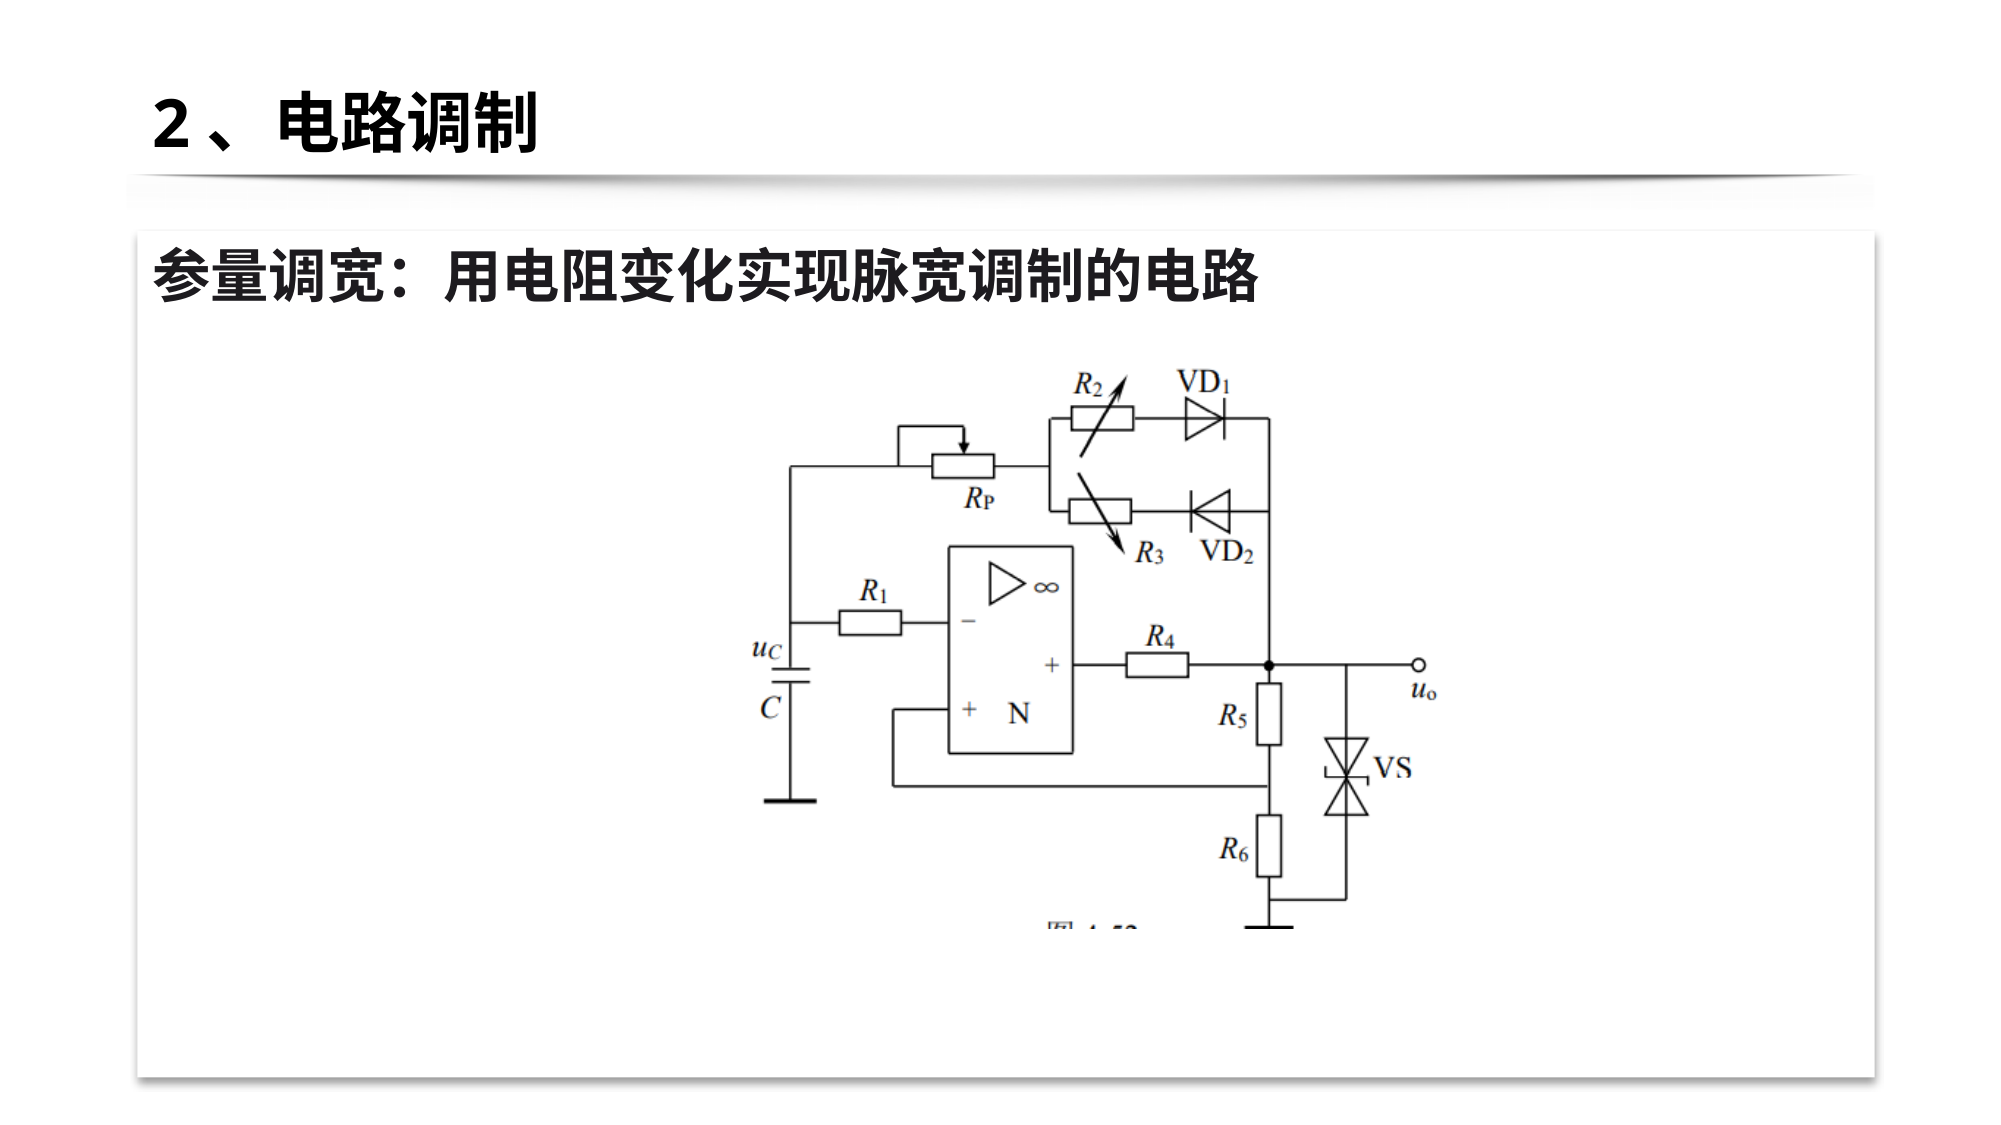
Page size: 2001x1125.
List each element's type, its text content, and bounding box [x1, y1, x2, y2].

title 2、电路调制 [137, 77, 1863, 175]
list 参量调宽：用电阻变化实现脉宽调制的电路 [137, 196, 1863, 1014]
picture [127, 175, 1874, 211]
picture [735, 360, 1439, 929]
